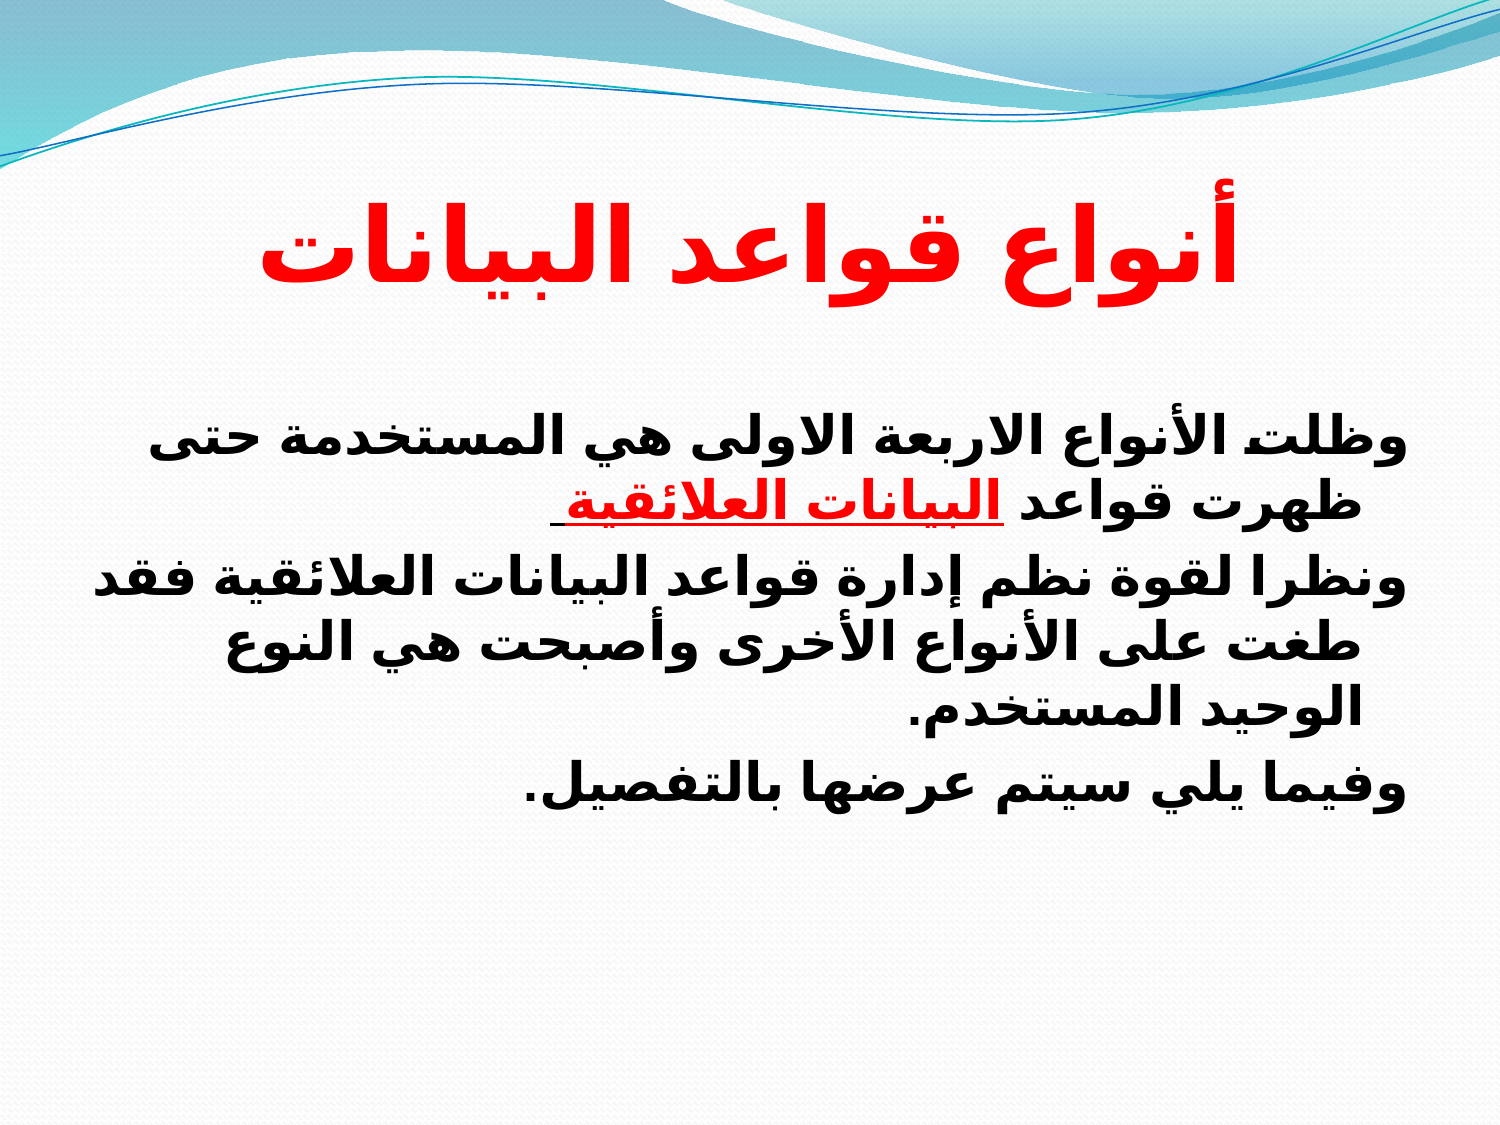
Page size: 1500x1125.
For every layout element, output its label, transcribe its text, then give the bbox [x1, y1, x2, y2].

title أنواع قواعد البيانات [75, 115, 1425, 303]
list وظلت الأنواع الاربعة الاولى هي المستخدمة حتى ظهرت قواعد البيانات العلائقية ونظرا لقوة نظم إدارة قواعد البيانات العلائقية فقد طغت على الأنواع الأخرى وأصبحت هي النوع الوحيد المستخدم. وفيما يلي سيتم عرضها بالتفصيل. [75, 317, 1425, 1038]
